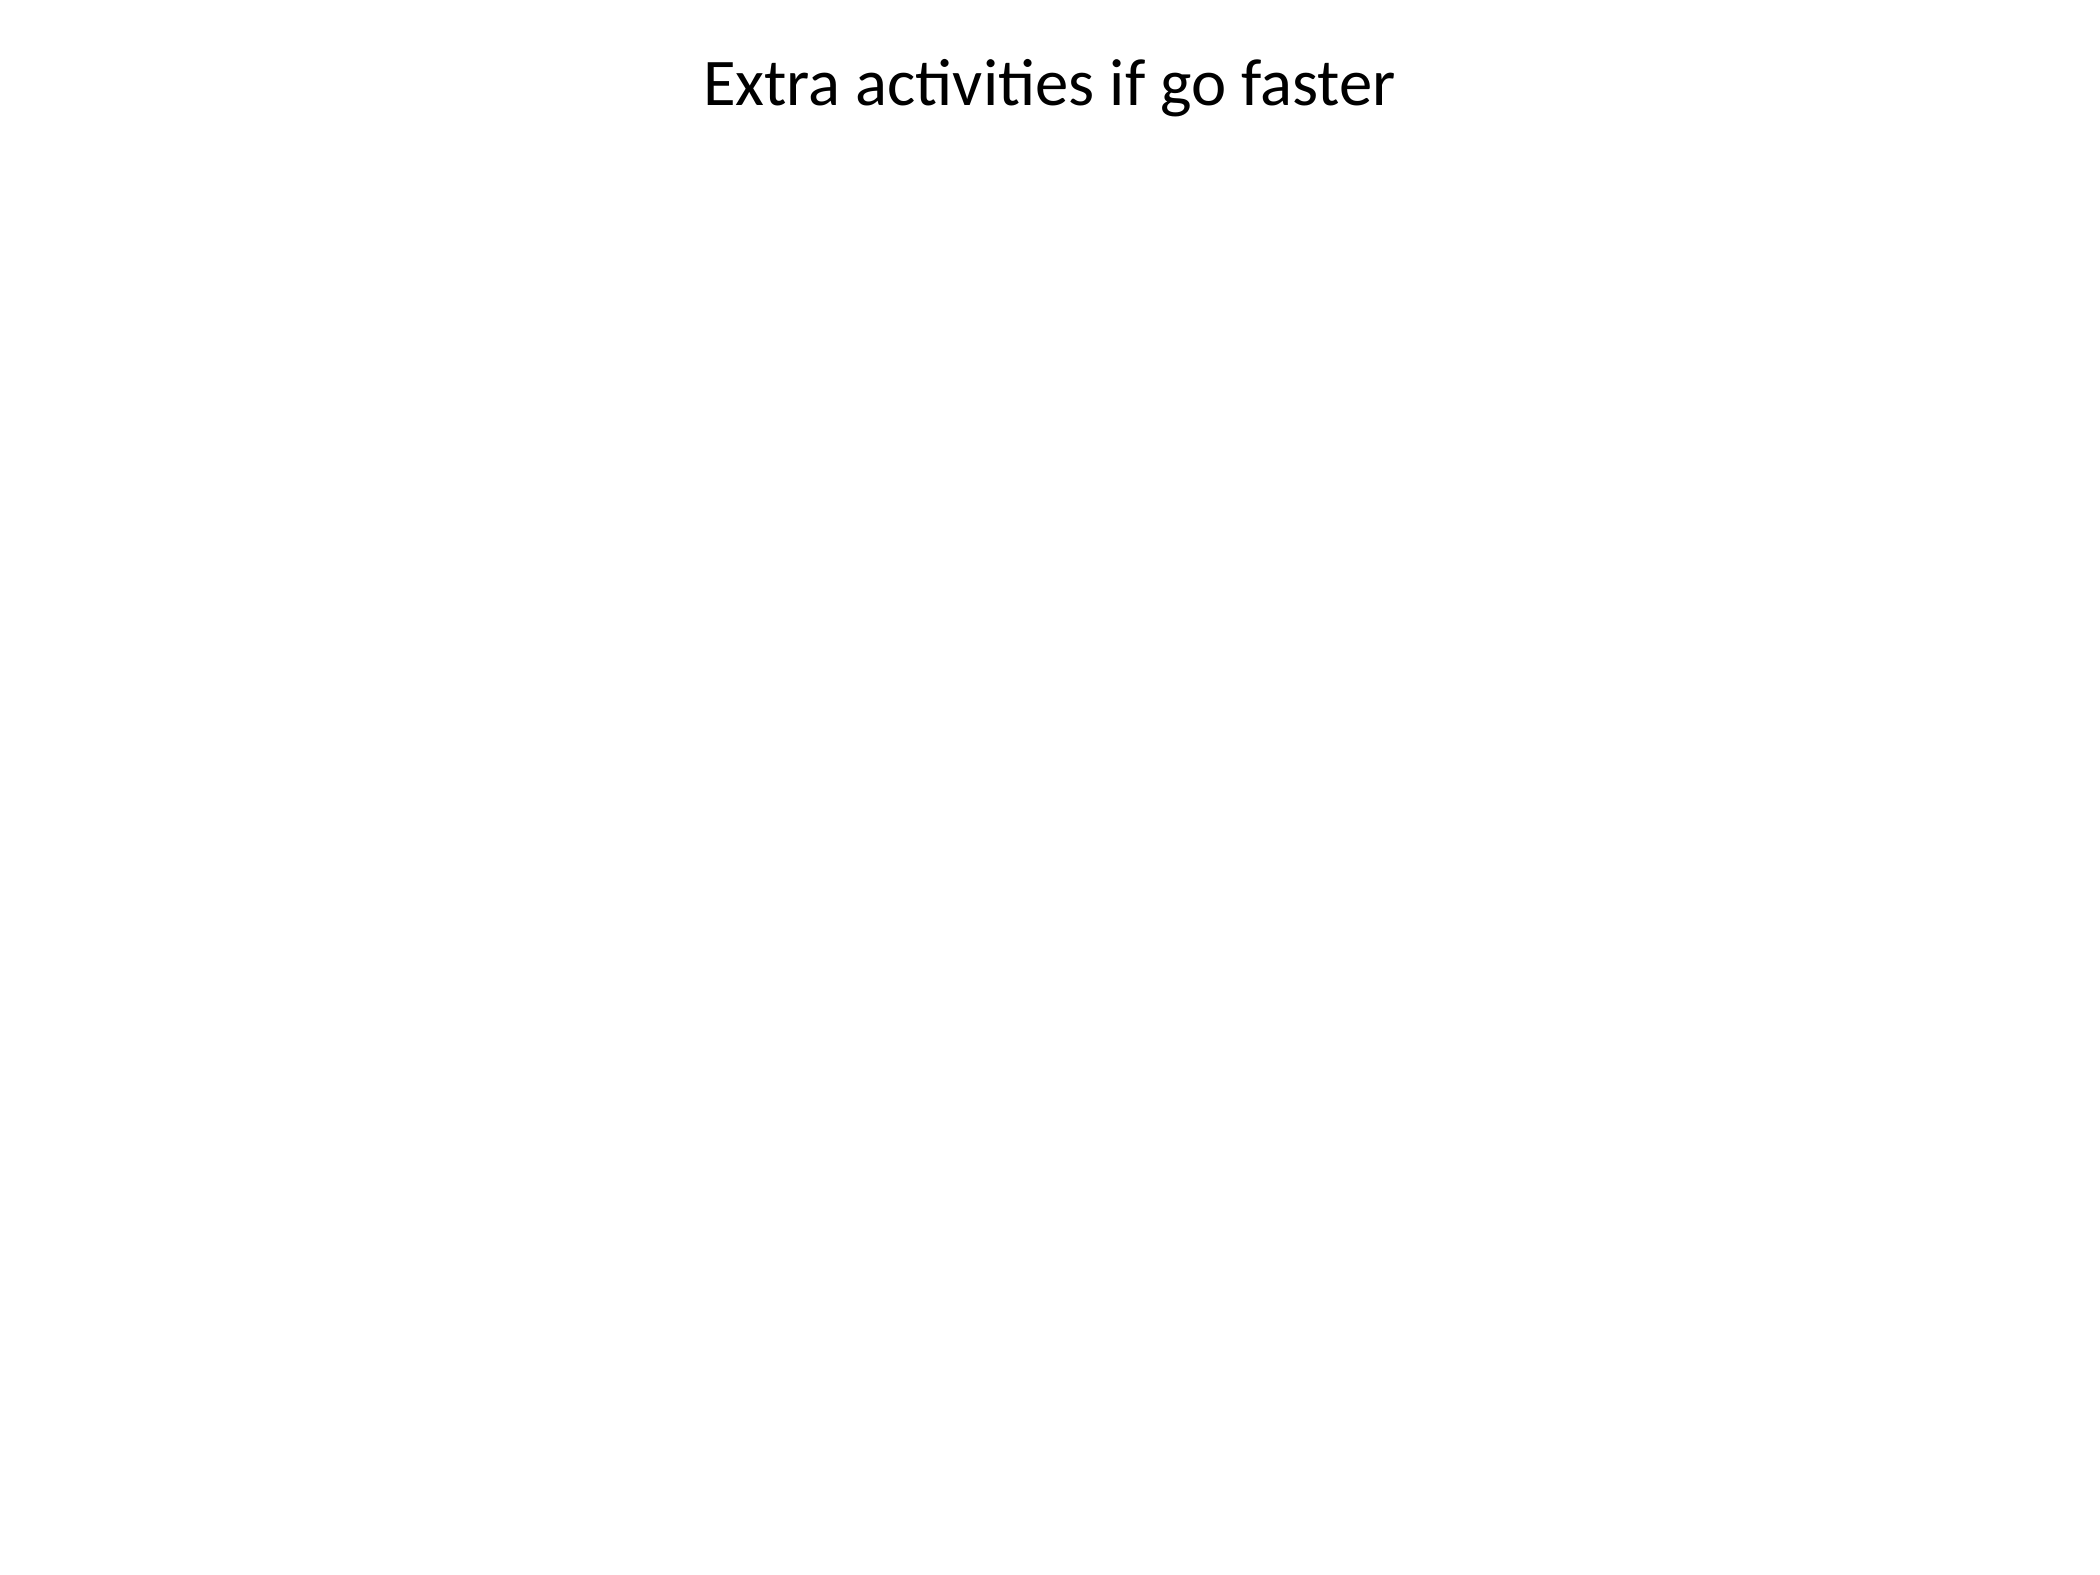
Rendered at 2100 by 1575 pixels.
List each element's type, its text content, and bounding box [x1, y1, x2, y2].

title Extra activities if go faster [105, 7, 1995, 150]
